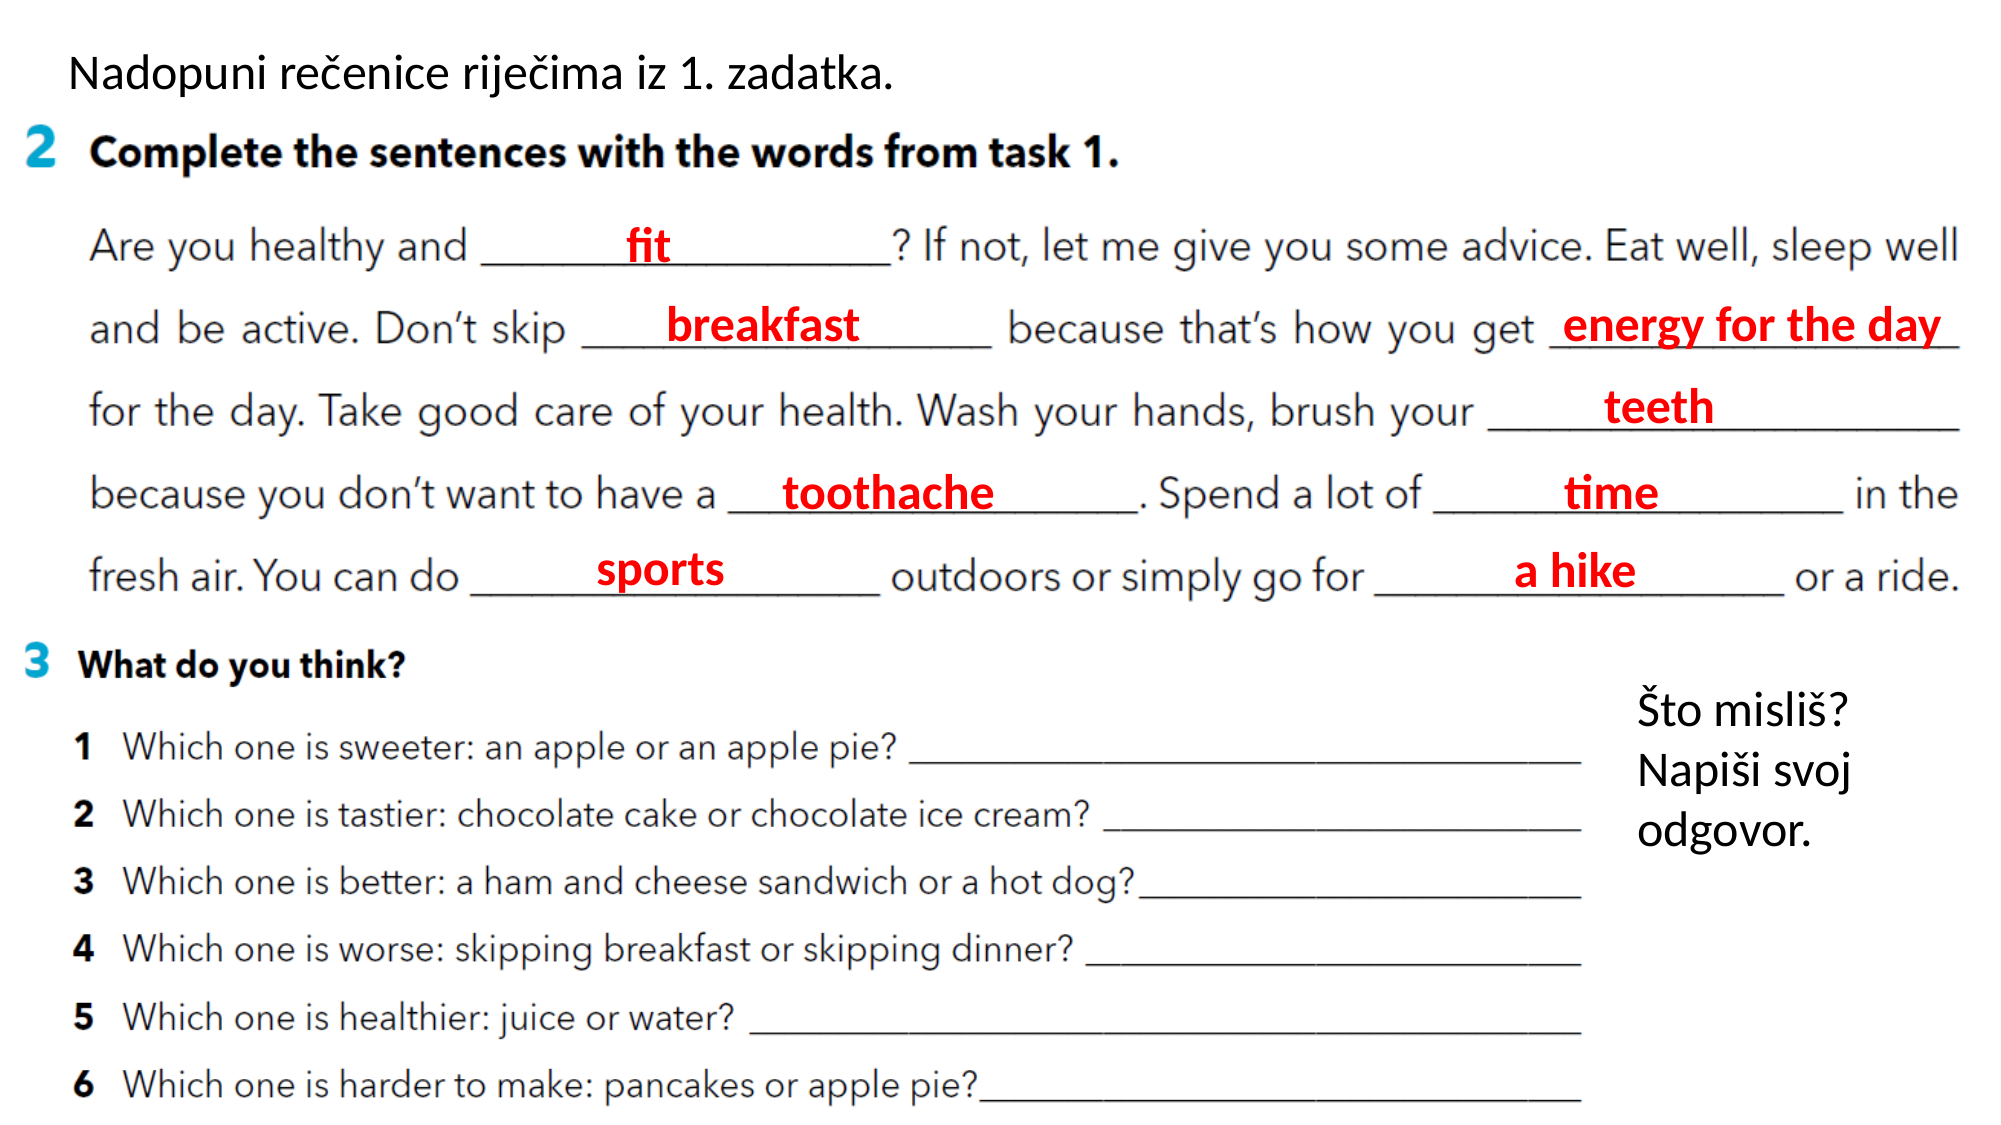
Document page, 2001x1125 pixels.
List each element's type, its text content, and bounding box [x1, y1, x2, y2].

text_box Što misliš? Napiši svoj odgovor. [1622, 669, 1981, 865]
picture [0, 114, 2000, 1113]
text_box Nadopuni rečenice riječima iz 1. zadatka. [54, 31, 1872, 107]
